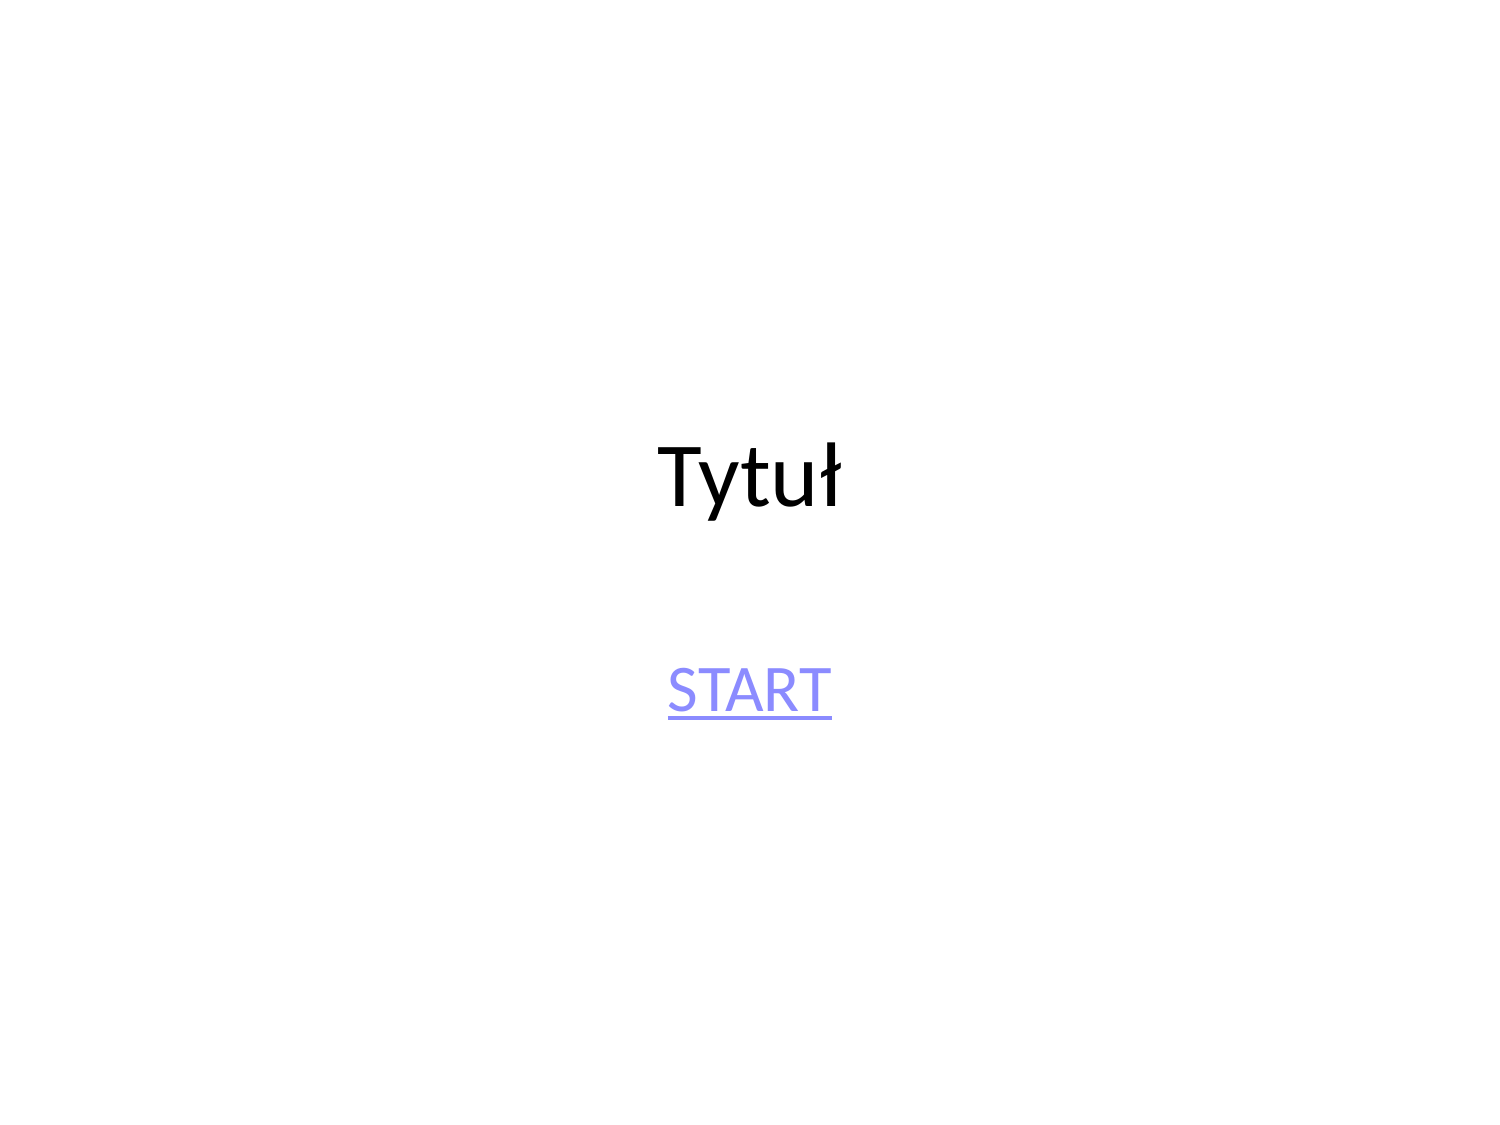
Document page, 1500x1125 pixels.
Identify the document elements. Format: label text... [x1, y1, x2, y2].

subtitle START [225, 637, 1275, 925]
title Tytuł [112, 349, 1388, 591]
